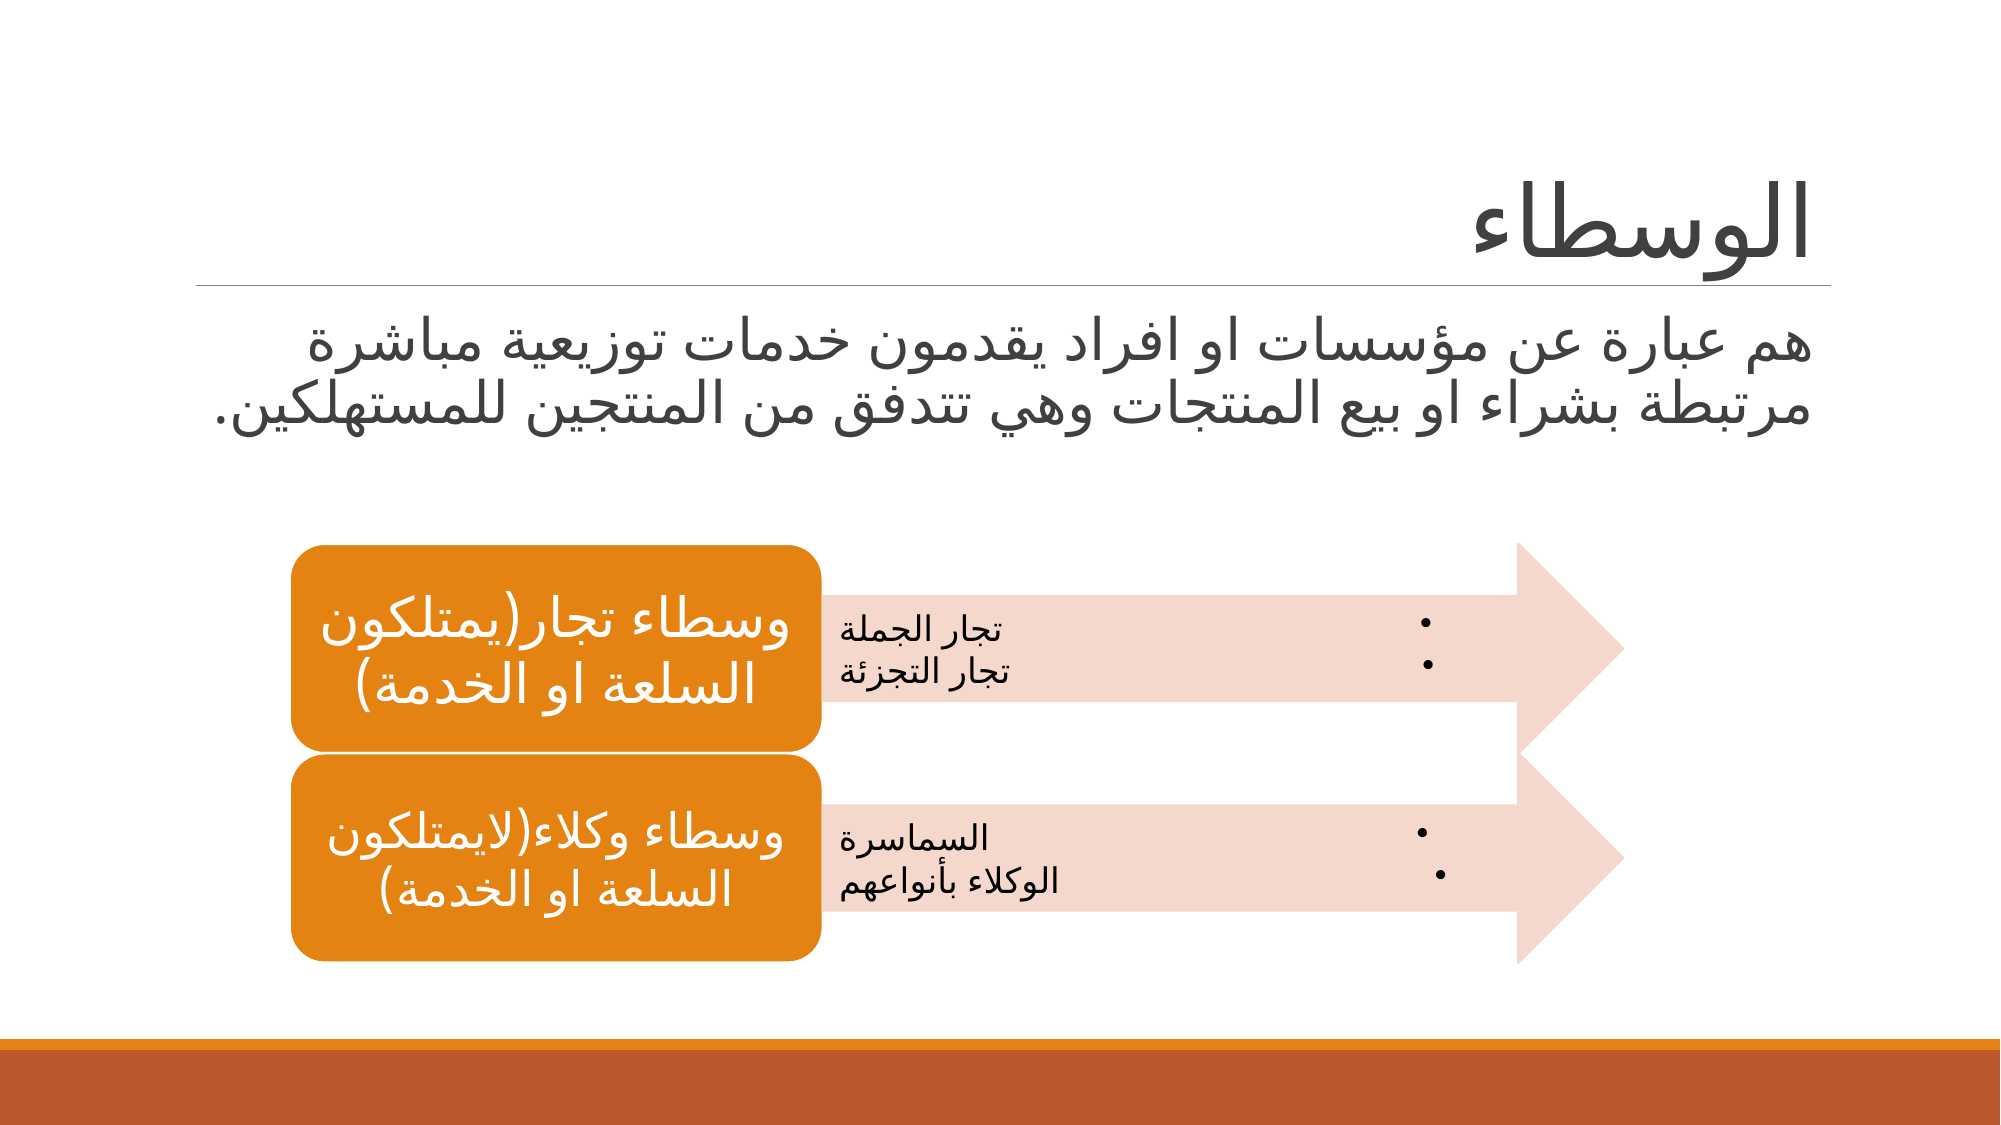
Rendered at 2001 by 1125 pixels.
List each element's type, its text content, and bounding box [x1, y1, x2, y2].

list هم عبارة عن مؤسسات او افراد يقدمون خدمات توزيعية مباشرة مرتبطة بشراء او بيع المنتجات وهي تتدفق من المنتجين للمستهلكين. [180, 302, 1830, 963]
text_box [289, 543, 1624, 964]
title الوسطاء [180, 47, 1830, 285]
